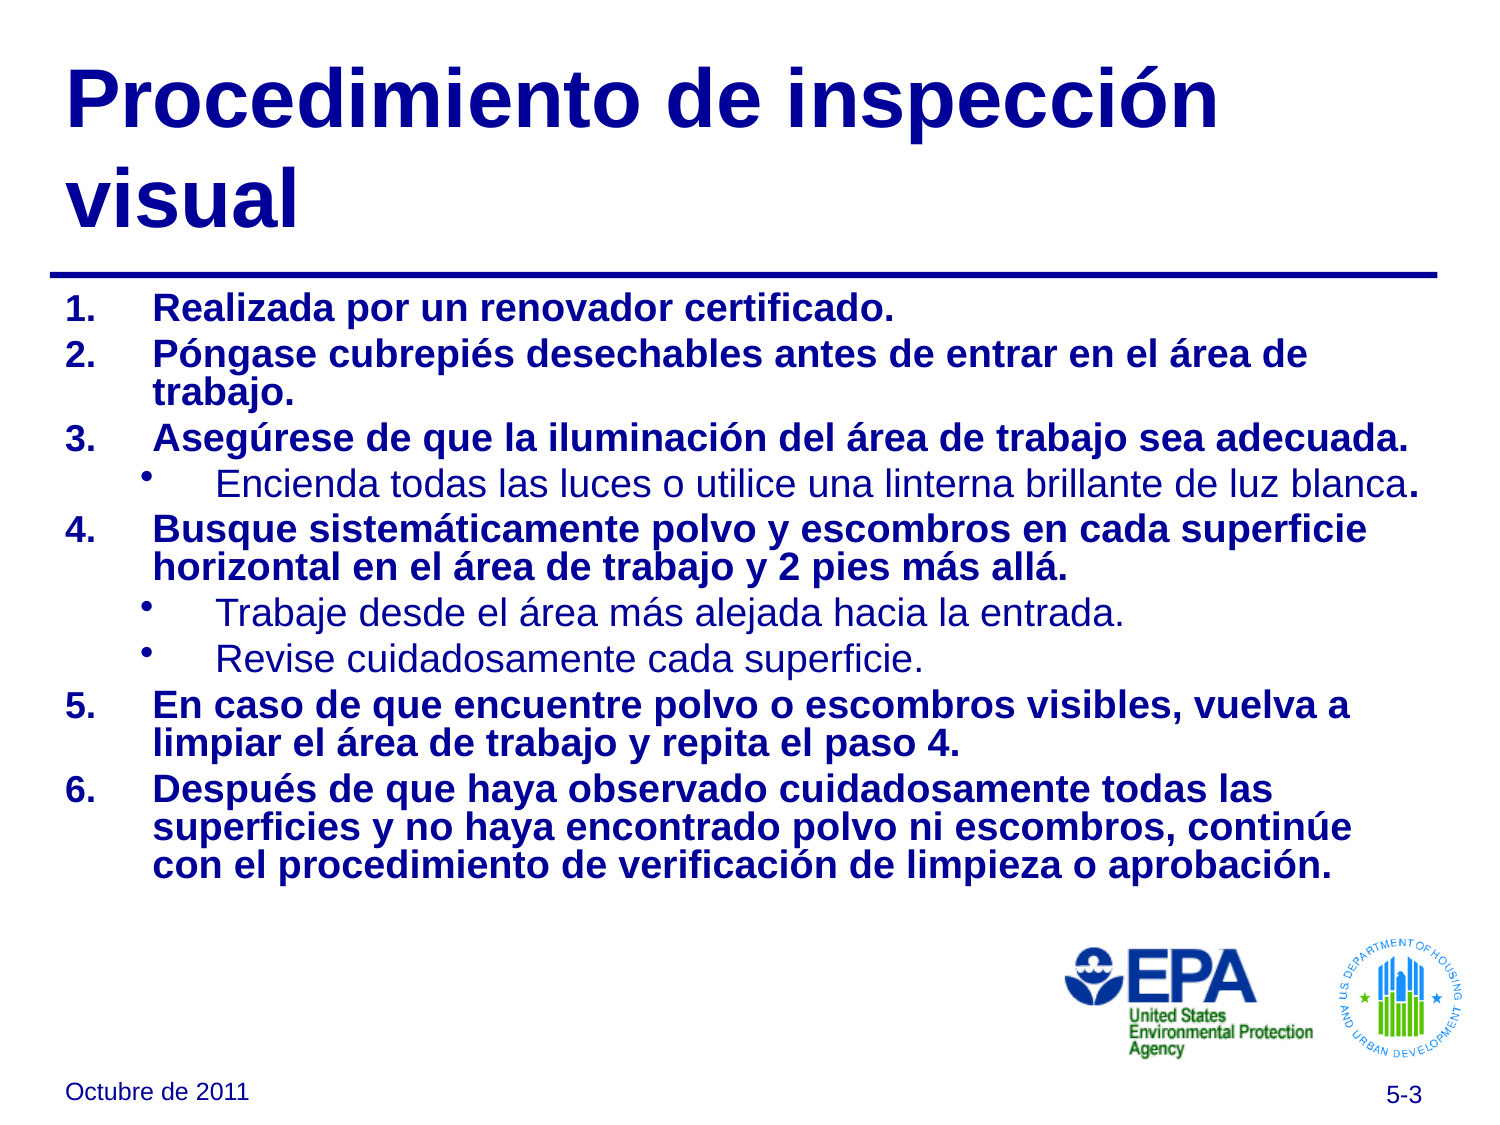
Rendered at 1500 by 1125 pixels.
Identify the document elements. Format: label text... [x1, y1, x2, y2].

slide_number 5-3 [1124, 1072, 1438, 1125]
list Realizada por un renovador certificado. Póngase cubrepiés desechables antes de entrar en el área de trabajo. Asegúrese de que la iluminación del área de trabajo sea adecuada. Encienda todas las luces o utilice una linterna brillante de luz blanca. Busque sistemáticamente polvo y escombros en cada superficie horizontal en el área de trabajo y 2 pies más allá. Trabaje desde el área más alejada hacia la entrada. Revise cuidadosamente cada superficie. En caso de que encuentre polvo o escombros visibles, vuelva a limpiar el área de trabajo y repita el paso 4. Después de que haya observado cuidadosamente todas las superficies y no haya encontrado polvo ni escombros, continúe con el procedimiento de verificación de limpieza o aprobación. [49, 283, 1438, 1072]
title Procedimiento de inspección visual [49, 49, 1438, 238]
picture [1438, 937, 1463, 1059]
slide_number Octubre de 2011 [49, 1072, 363, 1125]
